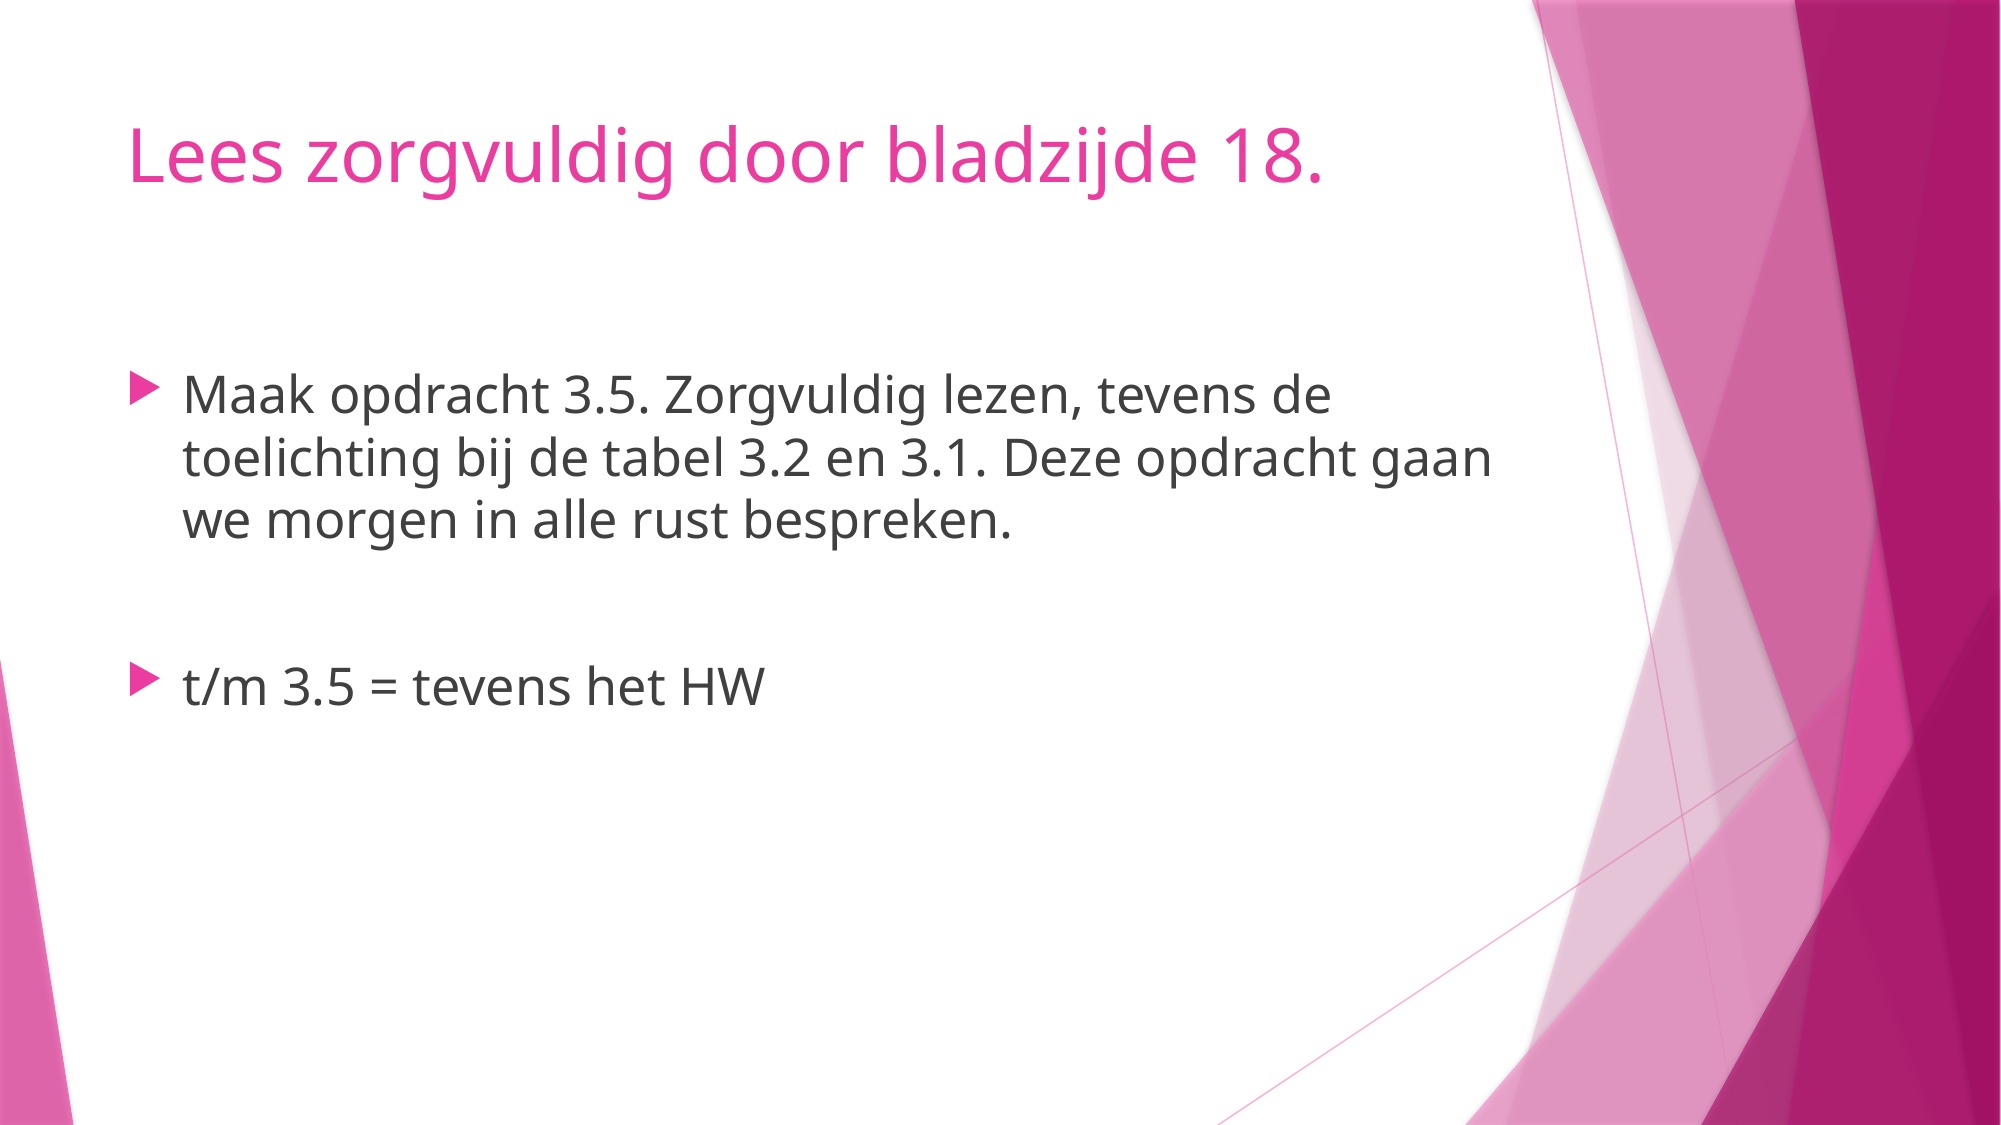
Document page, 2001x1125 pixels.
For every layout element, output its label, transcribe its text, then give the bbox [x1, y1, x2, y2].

title Lees zorgvuldig door bladzijde 18. [111, 99, 1522, 317]
list Maak opdracht 3.5. Zorgvuldig lezen, tevens de toelichting bij de tabel 3.2 en 3.1. Deze opdracht gaan we morgen in alle rust bespreken. t/m 3.5 = tevens het HW [111, 354, 1522, 992]
